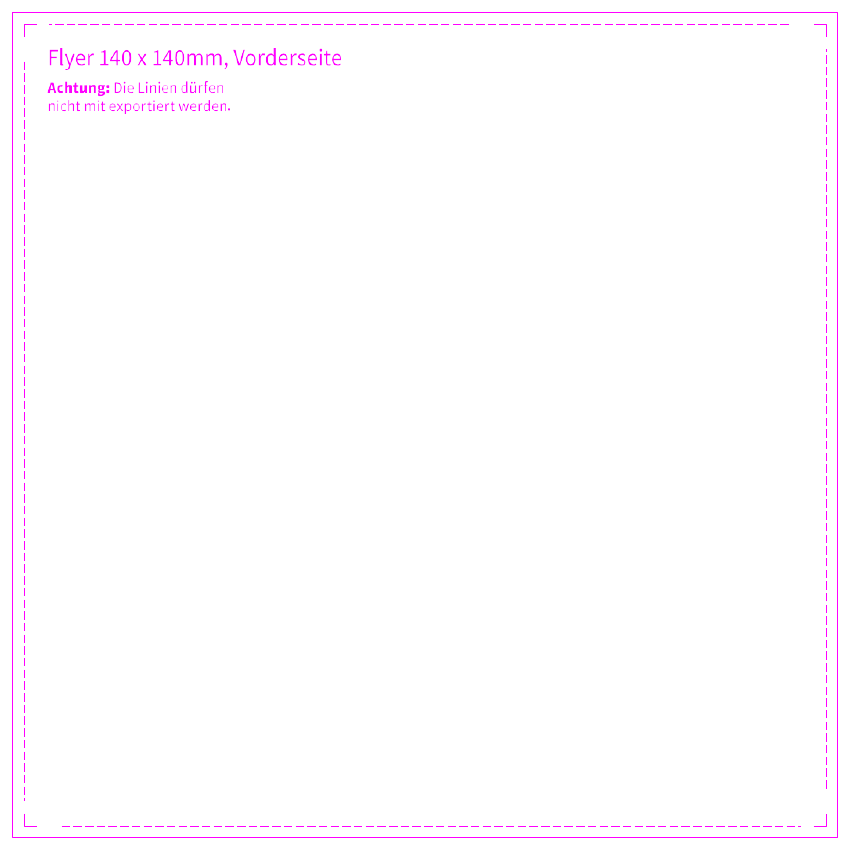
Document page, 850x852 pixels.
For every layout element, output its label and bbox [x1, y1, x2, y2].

text_box [49, 48, 341, 70]
text_box [47, 81, 231, 114]
